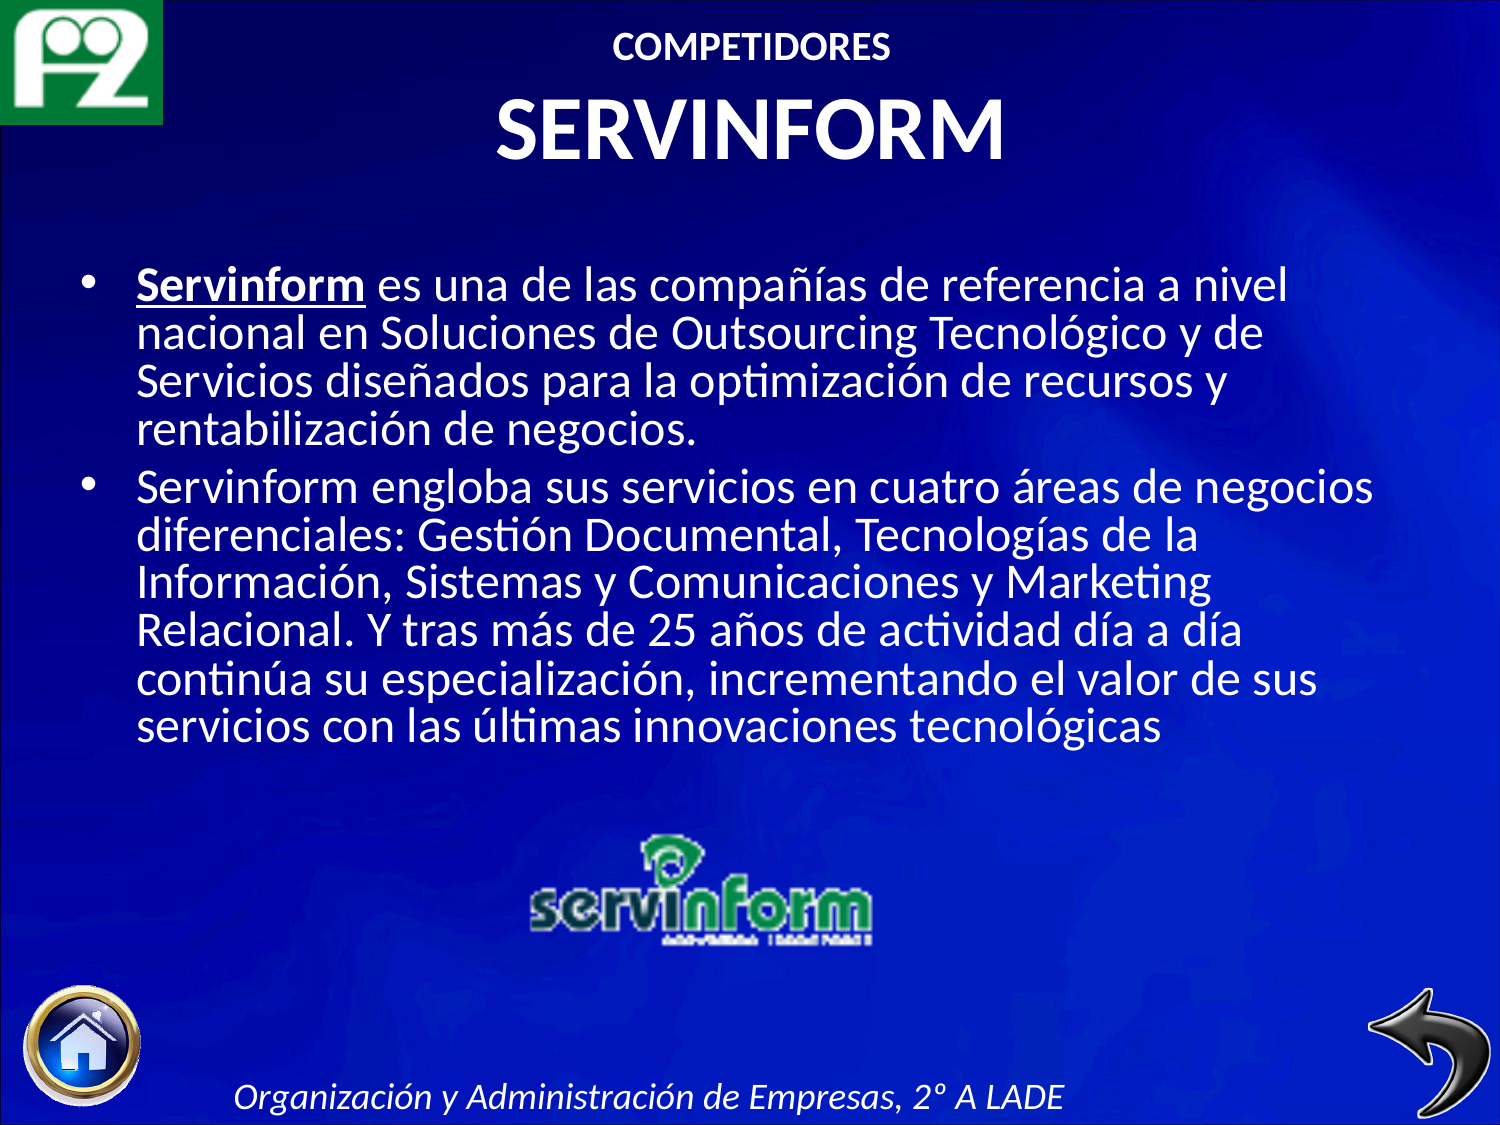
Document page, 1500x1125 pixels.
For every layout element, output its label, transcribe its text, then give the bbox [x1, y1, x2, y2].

list Servinform es una de las compañías de referencia a nivel nacional en Soluciones de Outsourcing Tecnológico y de Servicios diseñados para la optimización de recursos y rentabilización de negocios. Servinform engloba sus servicios en cuatro áreas de negocios diferenciales: Gestión Documental, Tecnologías de la Información, Sistemas y Comunicaciones y Marketing Relacional. Y tras más de 25 años de actividad día a día continúa su especialización, incrementando el valor de sus servicios con las últimas innovaciones tecnológicas [64, 255, 1416, 999]
text_box Organización y Administración de Empresas, 2º A LADE [218, 1064, 1199, 1125]
title COMPETIDORES SERVINFORM [76, 54, 1428, 243]
picture [0, 0, 1500, 1125]
